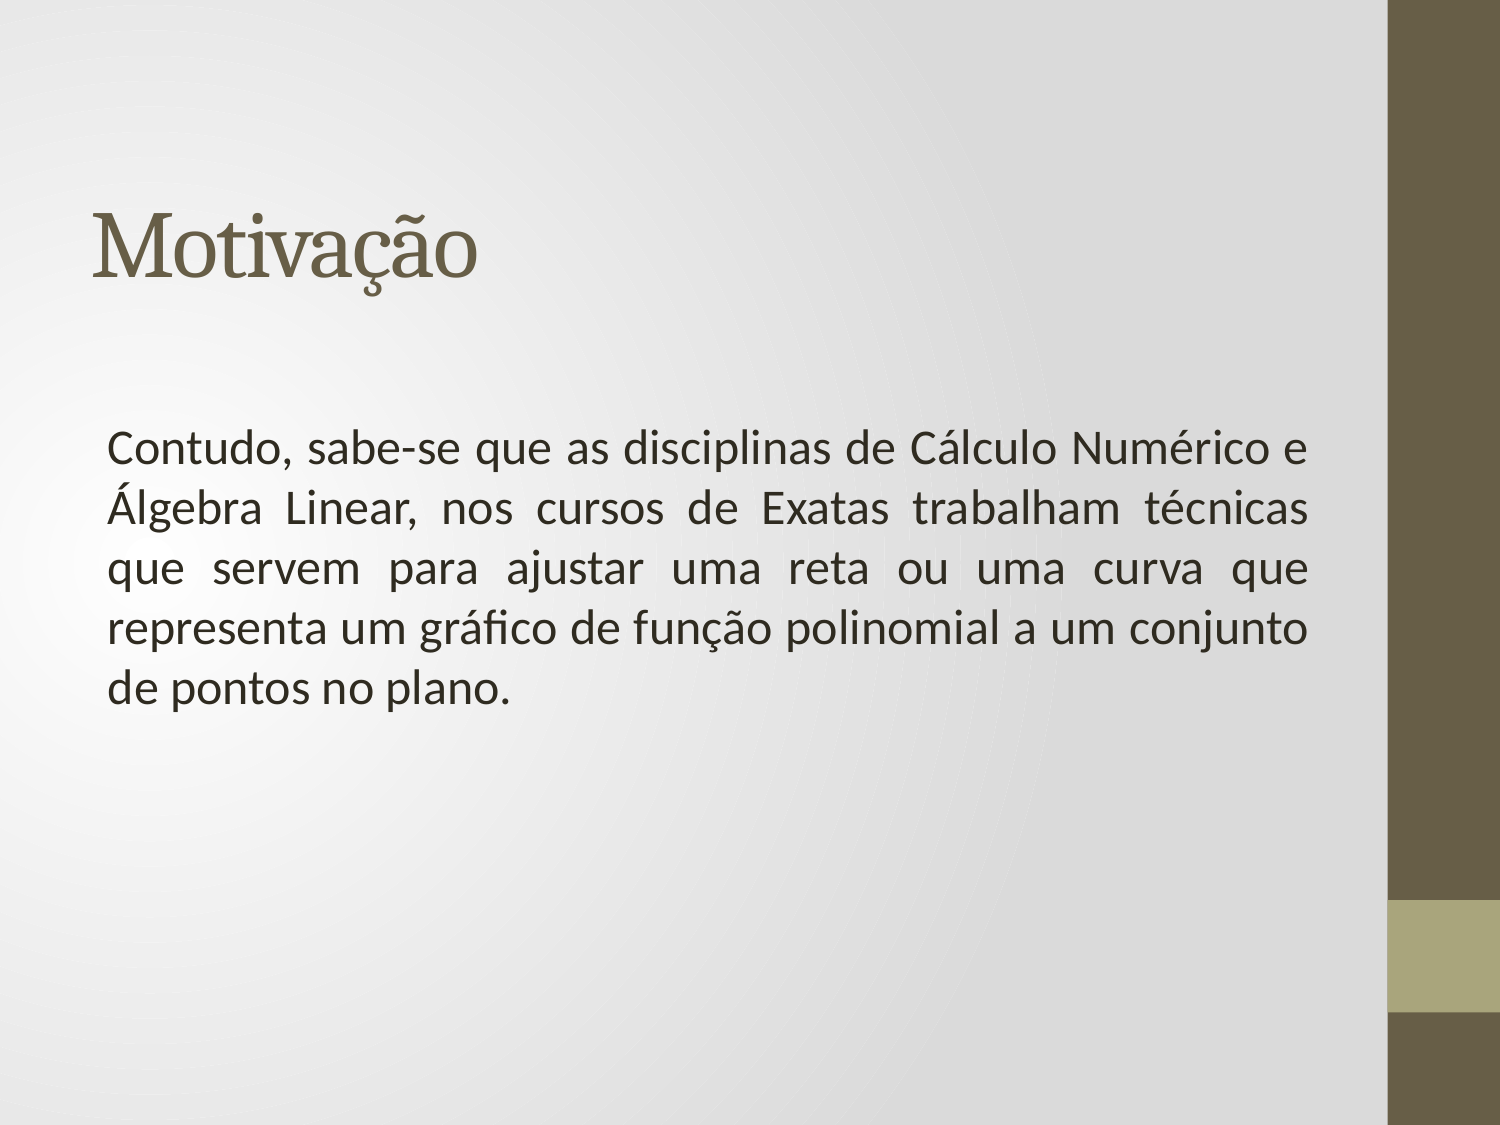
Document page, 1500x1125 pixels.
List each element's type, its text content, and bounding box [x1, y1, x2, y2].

title Motivação [75, 151, 1425, 327]
list Contudo, sabe-se que as disciplinas de Cálculo Numérico e Álgebra Linear, nos cursos de Exatas trabalham técnicas que servem para ajustar uma reta ou uma curva que representa um gráfico de função polinomial a um conjunto de pontos no plano. [75, 267, 1325, 1055]
